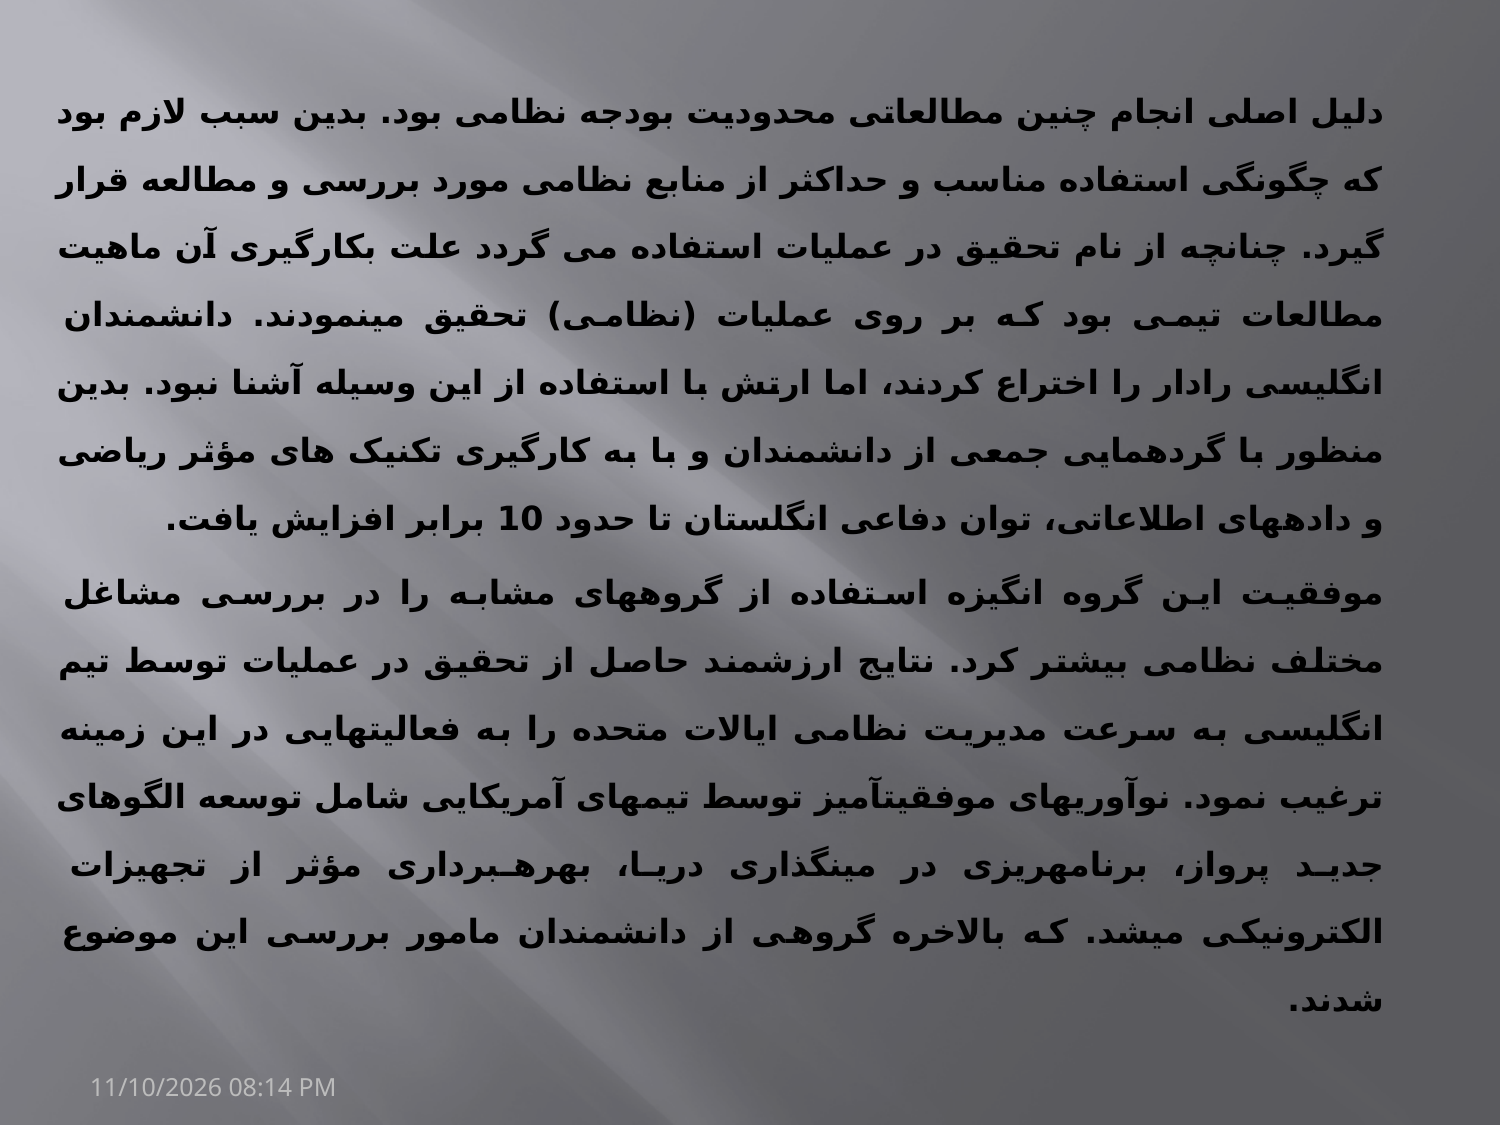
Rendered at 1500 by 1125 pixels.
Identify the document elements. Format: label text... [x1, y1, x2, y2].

list دلیل اصلی انجام چنین مطالعاتی محدودیت بودجه نظامی بود. بدین سبب لازم بود که چگونگی استفاده مناسب و حداکثر از منابع نظامی مورد بررسی و مطالعه قرار گیرد. چنانچه از نام تحقیق در عملیات استفاده می گردد علت بکارگیری آن ماهیت مطالعات تیمی بود که بر روی عملیات (نظامی) تحقیق می­نمودند. دانشمندان انگلیسی رادار را اختراع کردند، اما ارتش با استفاده از این وسیله آشنا نبود. بدین منظور با گردهمایی جمعی از دانشمندان و با به کارگیری تکنیک های مؤثر ریاضی و داده­های اطلاعاتی، توان دفاعی انگلستان تا حدود 10 برابر افزایش یافت. موفقیت این گروه انگیزه استفاده از گروه­های مشابه را در بررسی مشاغل مختلف نظامی بیشتر کرد. نتایج ارزشمند حاصل از تحقیق در عملیات توسط تیم انگلیسی به سرعت مدیریت نظامی ایالات متحده را به فعالیت­هایی در این زمینه ترغیب نمود. نوآوری­های موفقیت­آمیز توسط تیم­های آمریکایی شامل توسعه الگوهای جدید پرواز، برنامه­ریزی در مین­گذاری دریا، بهره­برداری مؤثر از تجهیزات الکترونیکی می­شد. که بالاخره گروهی از دانشمندان مامور بررسی این موضوع شدند. [41, 54, 1471, 1083]
slide_number 20/مارس/1 [75, 1052, 425, 1113]
